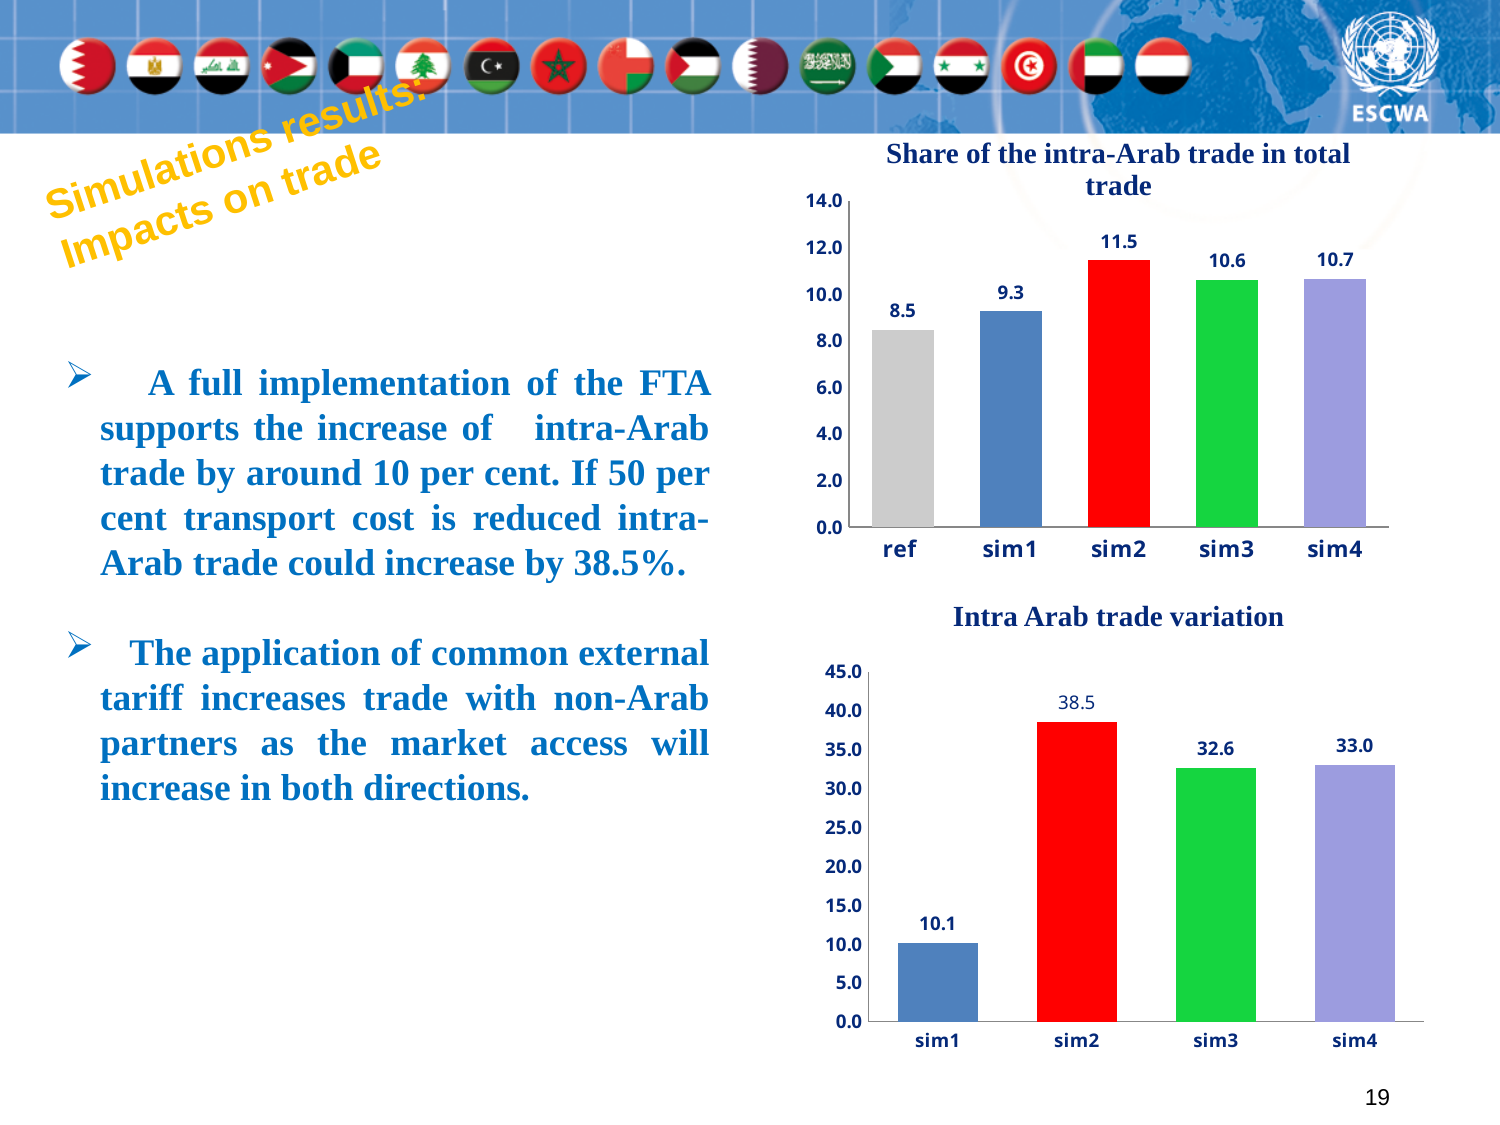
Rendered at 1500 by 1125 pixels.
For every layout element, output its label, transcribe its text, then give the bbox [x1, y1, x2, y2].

chart [774, 187, 1413, 601]
text_box A full implementation of the FTA supports the increase of intra-Arab trade by around 10 per cent. If 50 per cent transport cost is reduced intra-Arab trade could increase by 38.5%. The application of common external tariff increases trade with non-Arab partners as the market access will increase in both directions. [49, 350, 725, 910]
table_header Share of the intra-Arab trade in total trade [863, 137, 1375, 185]
table_header Intra Arab trade variation [900, 610, 1337, 632]
chart [812, 649, 1438, 1063]
title Simulations results: Impacts on trade [22, 4, 616, 350]
slide_number 19 [1350, 1074, 1450, 1125]
picture [0, 0, 1500, 1125]
